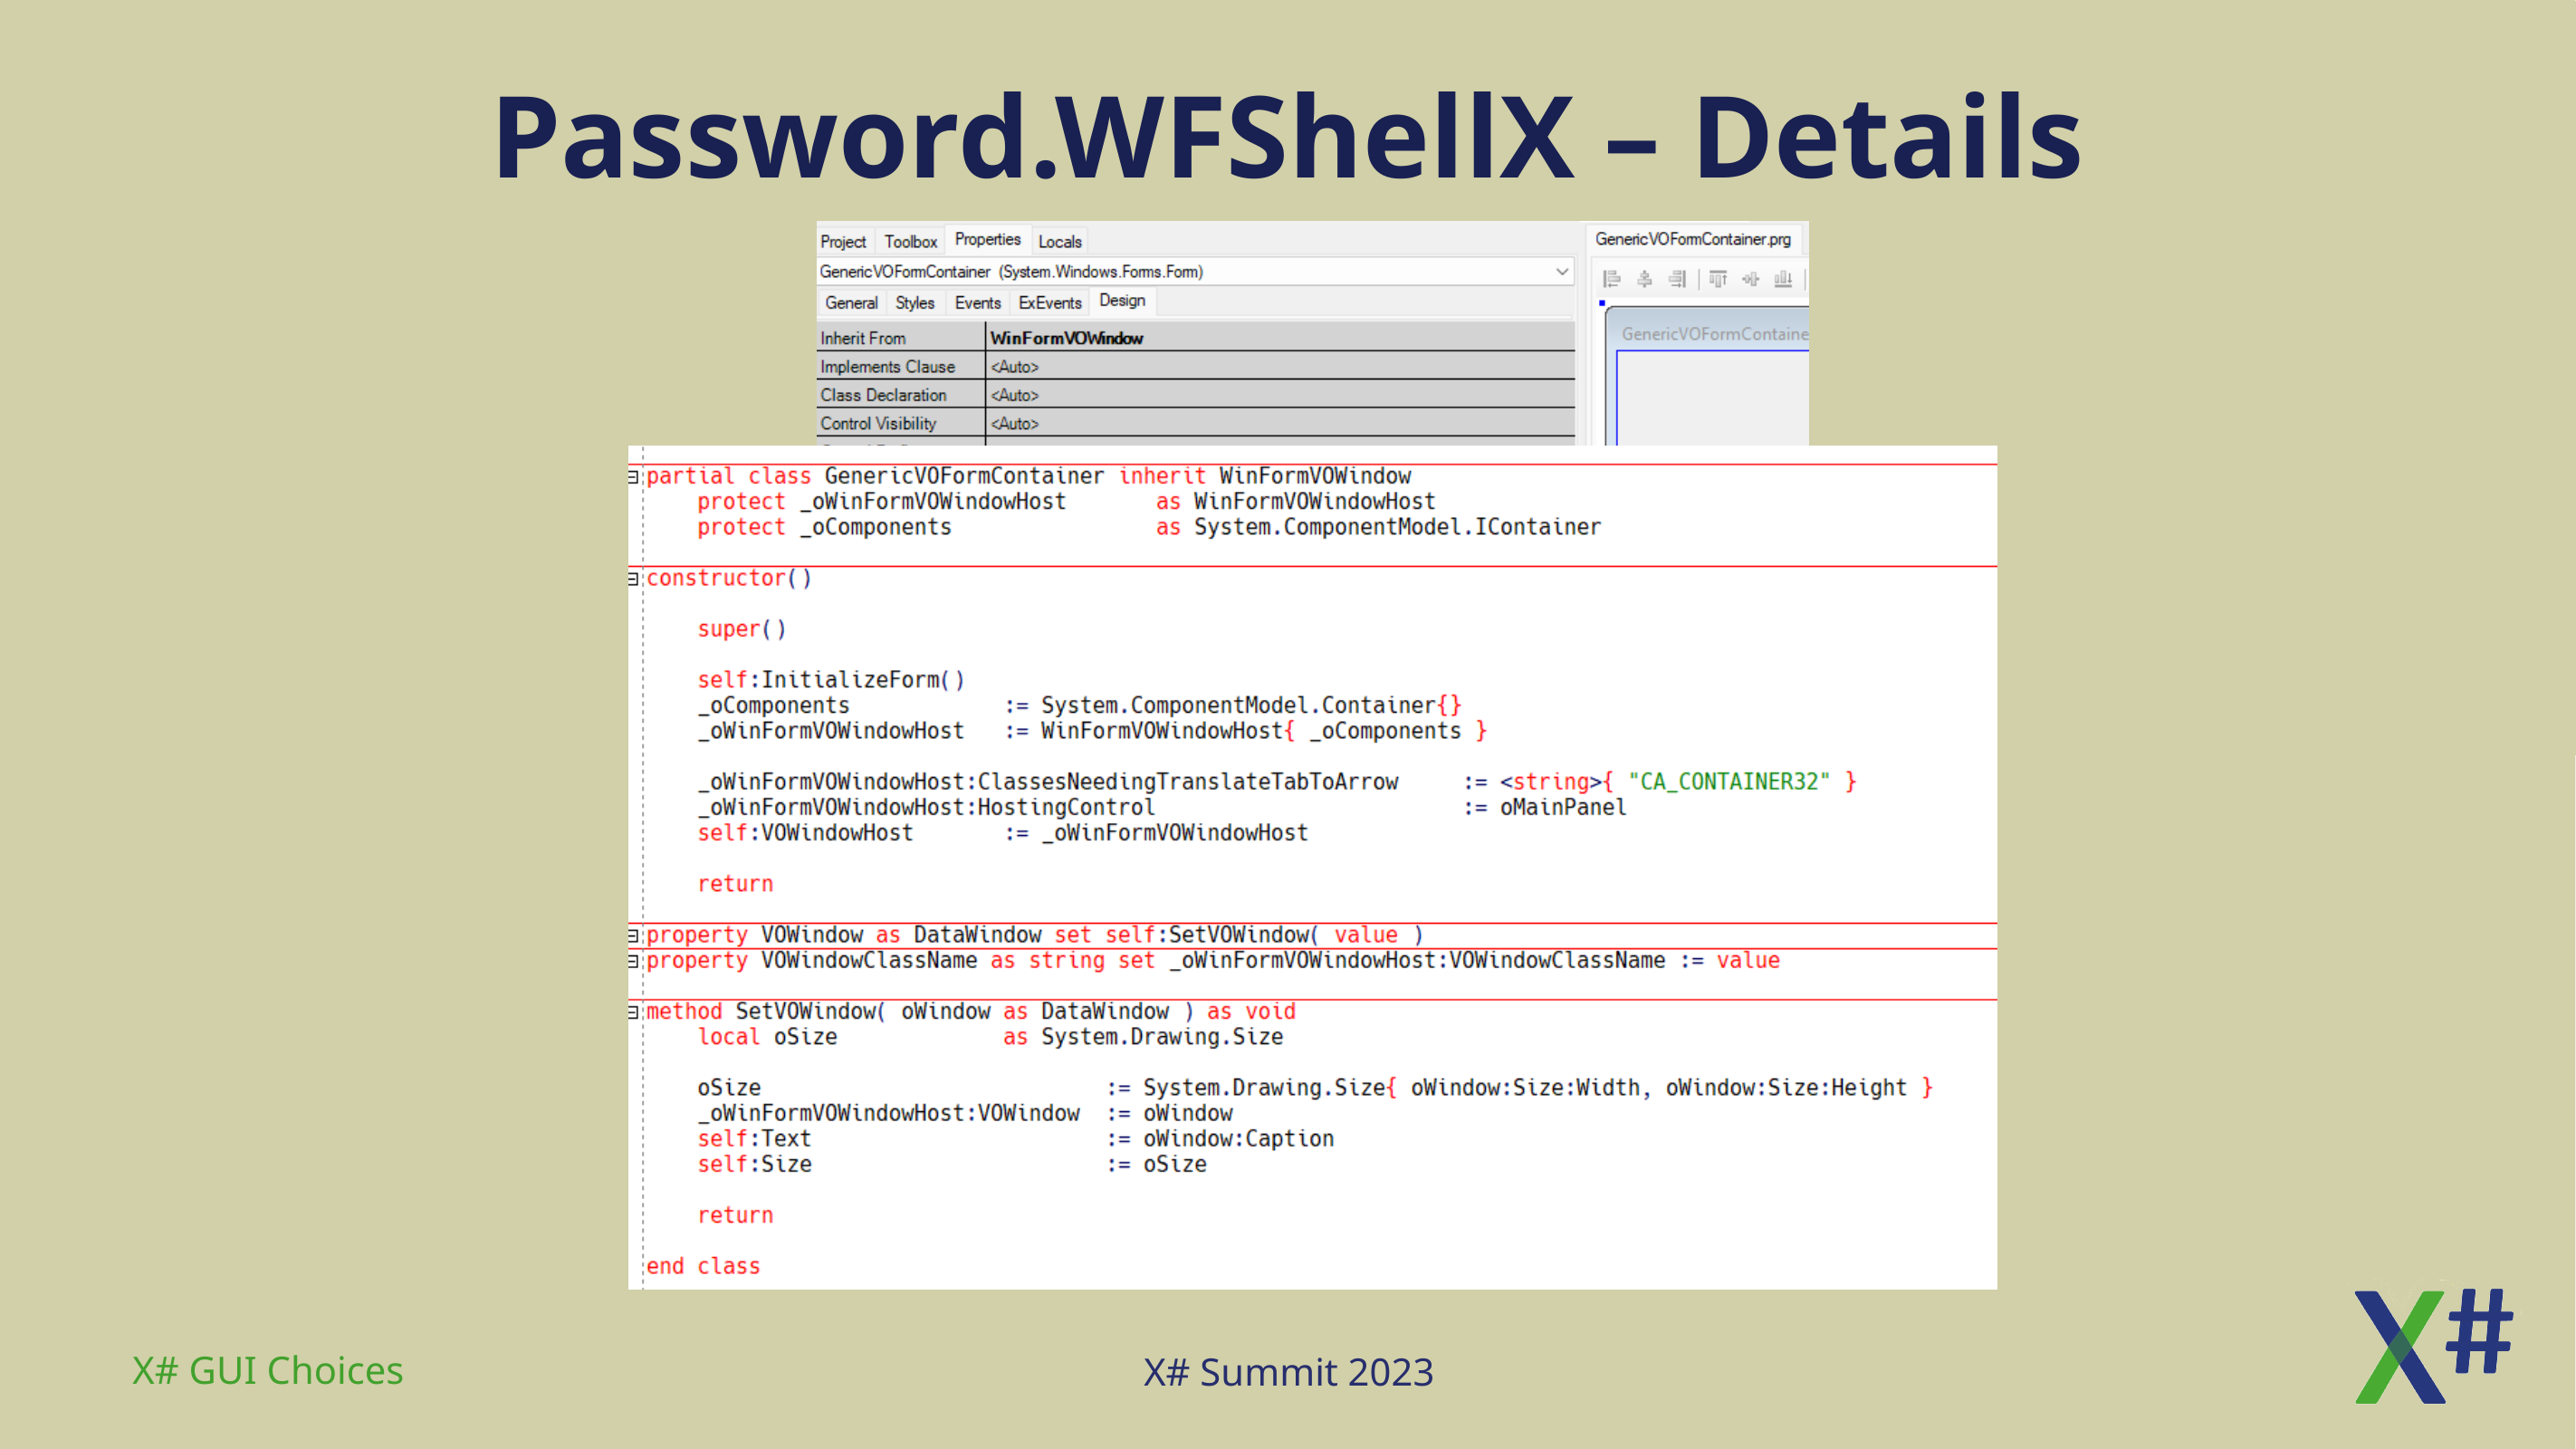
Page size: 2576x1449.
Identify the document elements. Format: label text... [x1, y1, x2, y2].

title Password.WFShellX – Details [129, 58, 2447, 211]
picture [2335, 1267, 2536, 1425]
picture [628, 221, 1997, 1291]
